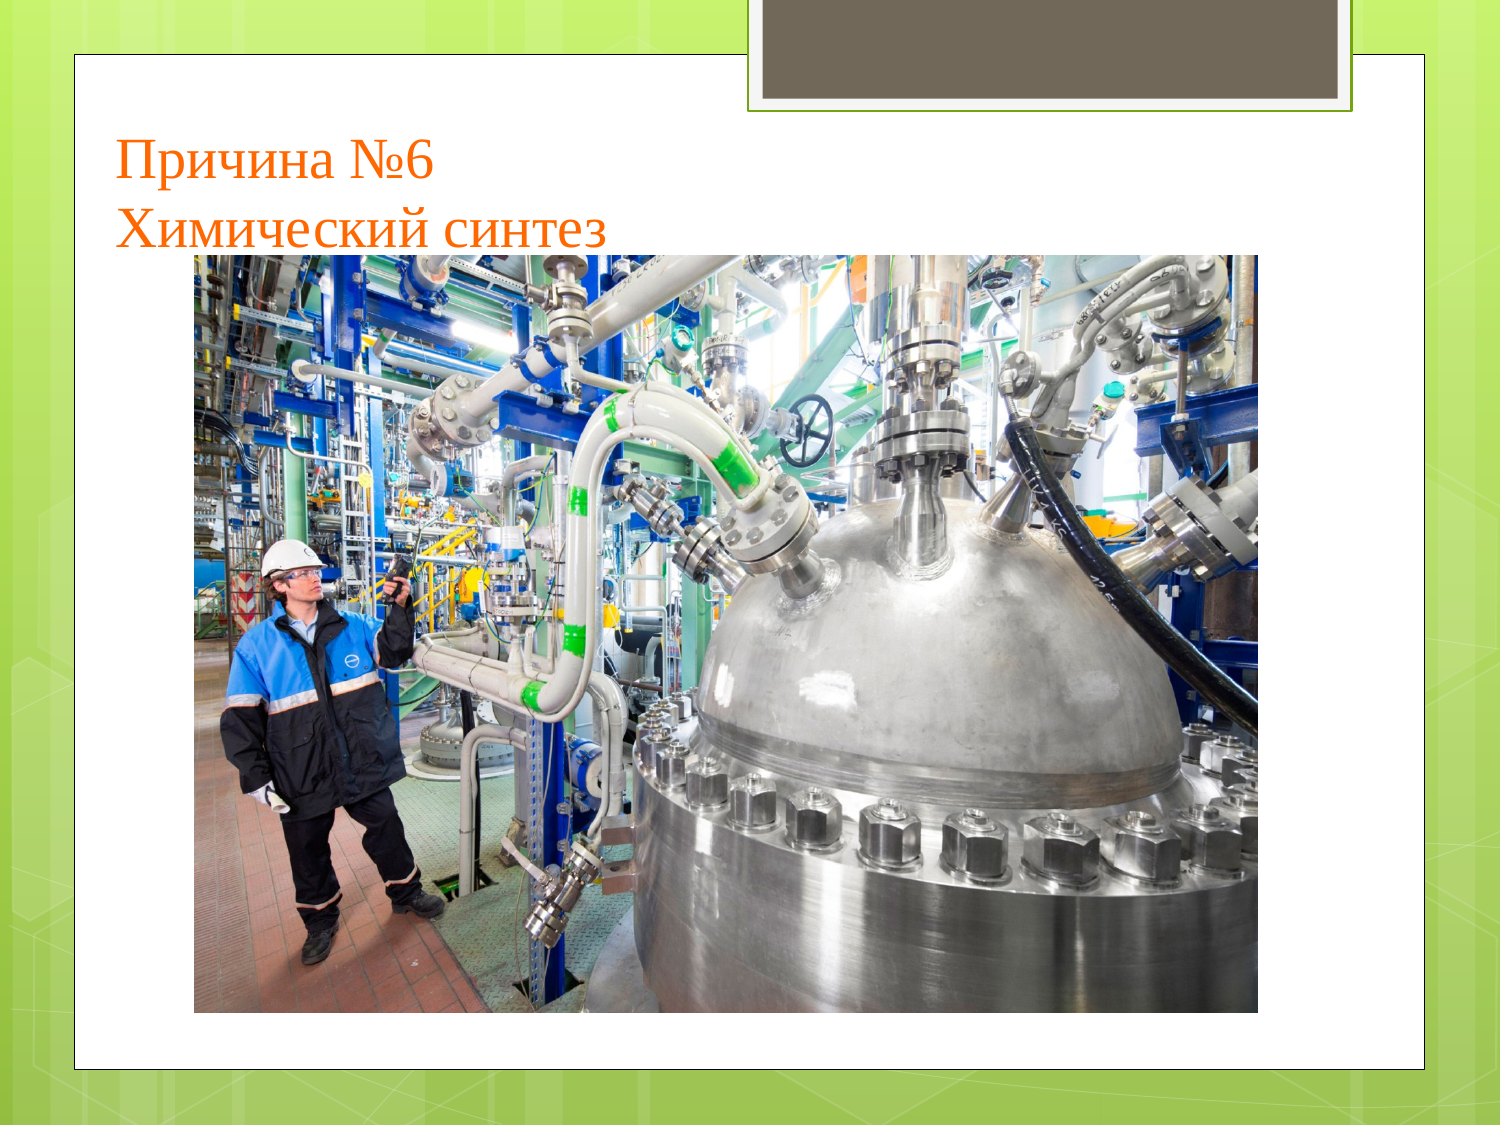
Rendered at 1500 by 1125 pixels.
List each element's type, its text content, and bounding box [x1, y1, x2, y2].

title Причина №6 Химический синтез [100, 101, 1296, 268]
picture [194, 255, 1259, 1013]
